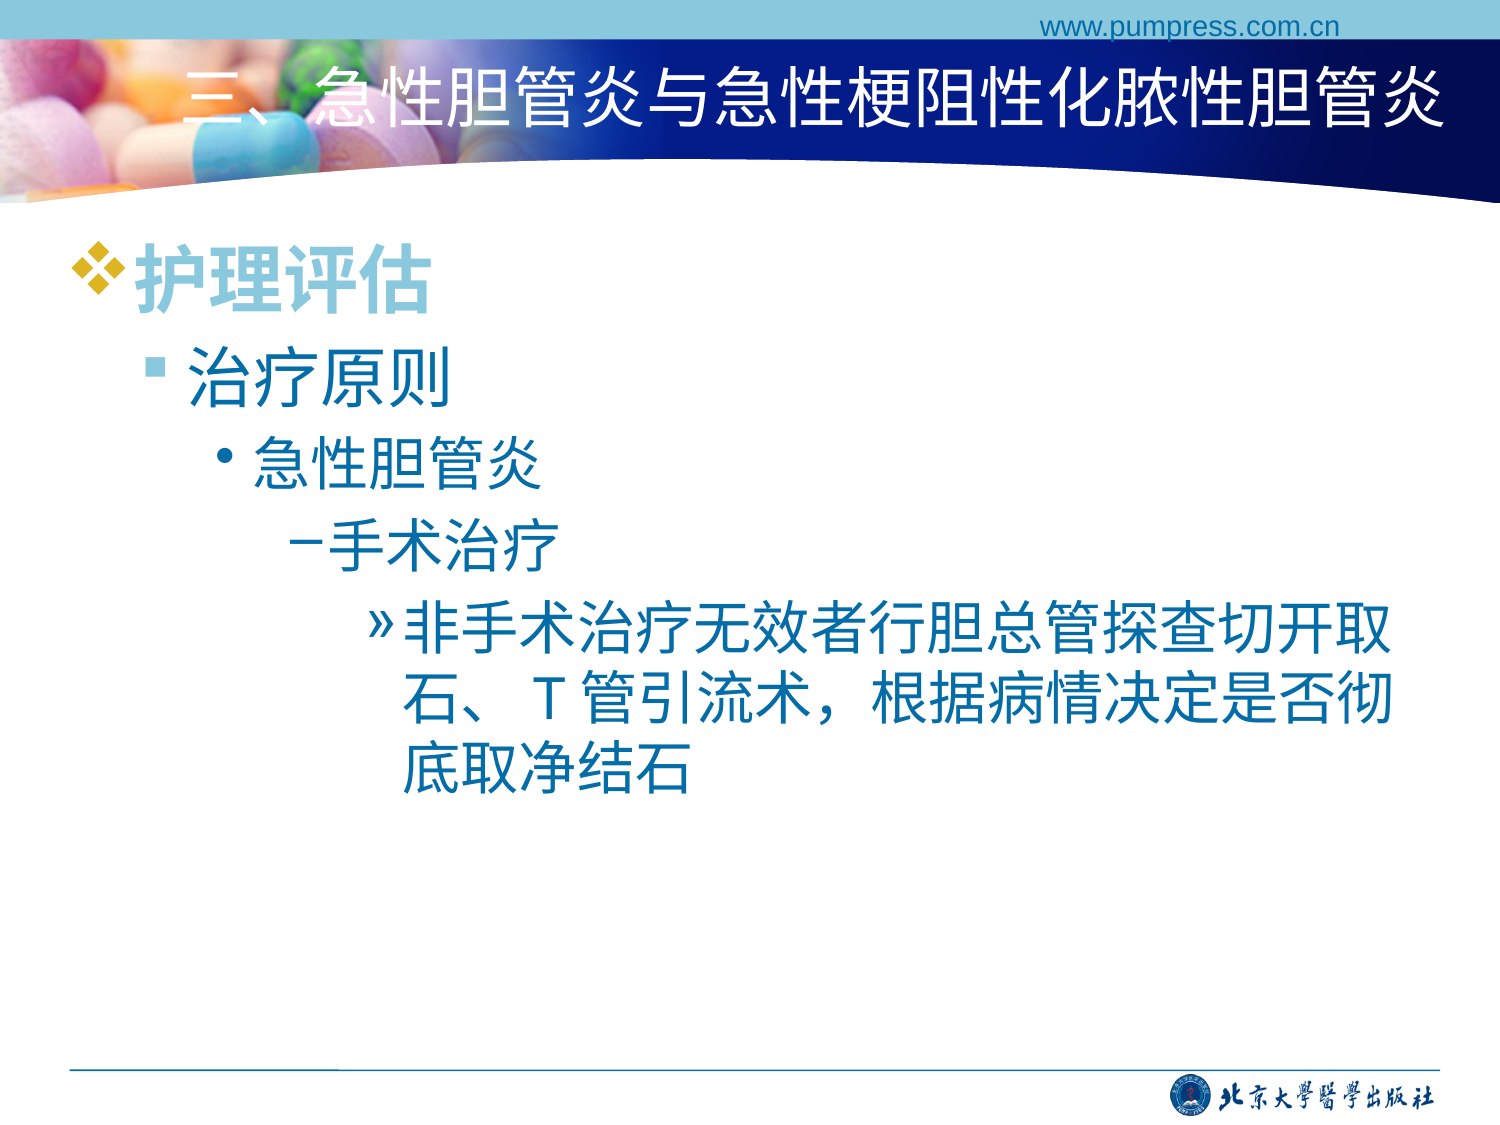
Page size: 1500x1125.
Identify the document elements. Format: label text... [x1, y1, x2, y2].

slide_number www.pumpress.com.cn [1025, 0, 1463, 38]
picture [0, 40, 1500, 203]
picture [1170, 1074, 1436, 1118]
list 护理评估 治疗原则 急性胆管炎 手术治疗 非手术治疗无效者行胆总管探查切开取石、T管引流术，根据病情决定是否彻底取净结石 [49, 224, 1463, 1026]
title 三、急性胆管炎与急性梗阻性化脓性胆管炎 [137, 49, 1463, 143]
